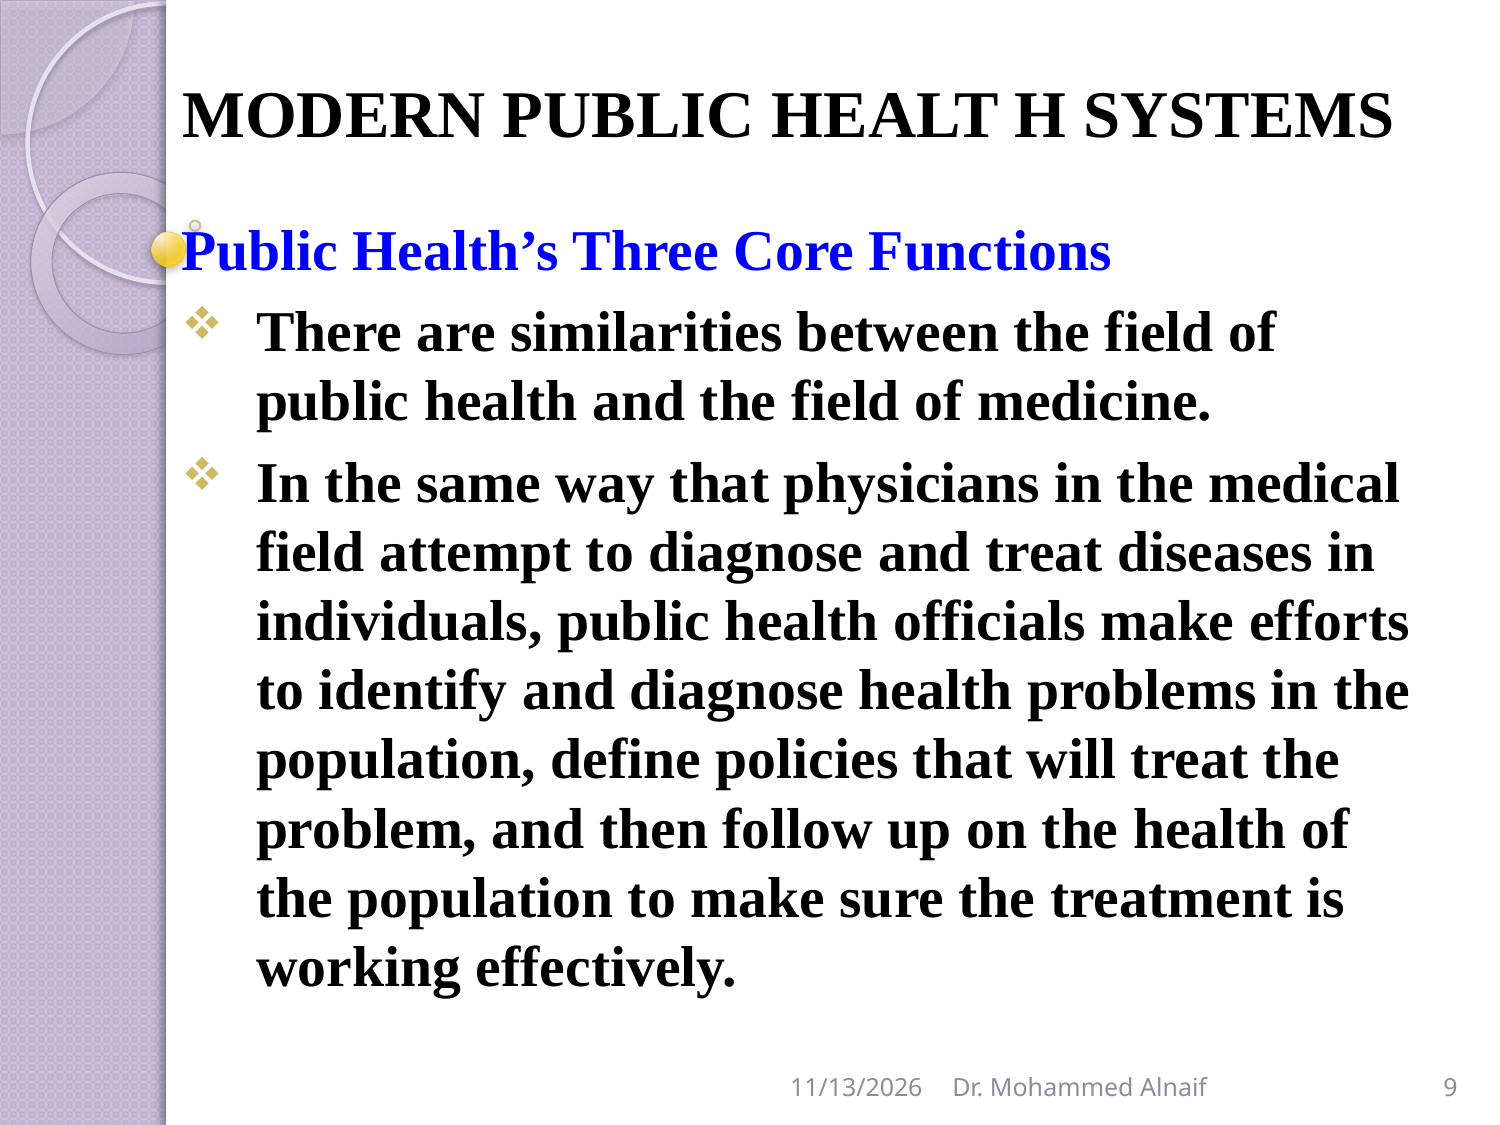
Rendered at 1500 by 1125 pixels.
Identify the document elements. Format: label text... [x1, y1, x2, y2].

slide_number 9 [1413, 1034, 1488, 1113]
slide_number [587, 1034, 937, 1113]
footer Dr. Mohammed Alnaif [937, 1034, 1413, 1113]
title MODERN PUBLIC HEALT H SYSTEMS [137, 62, 1413, 159]
subtitle Public Health’s Three Core Functions There are similarities between the field of public health and the field of medicine. In the same way that physicians in the medical field attempt to diagnose and treat diseases in individuals, public health officials make efforts to identify and diagnose health problems in the population, define policies that will treat the problem, and then follow up on the health of the population to make sure the treatment is working effectively. [162, 212, 1450, 1013]
